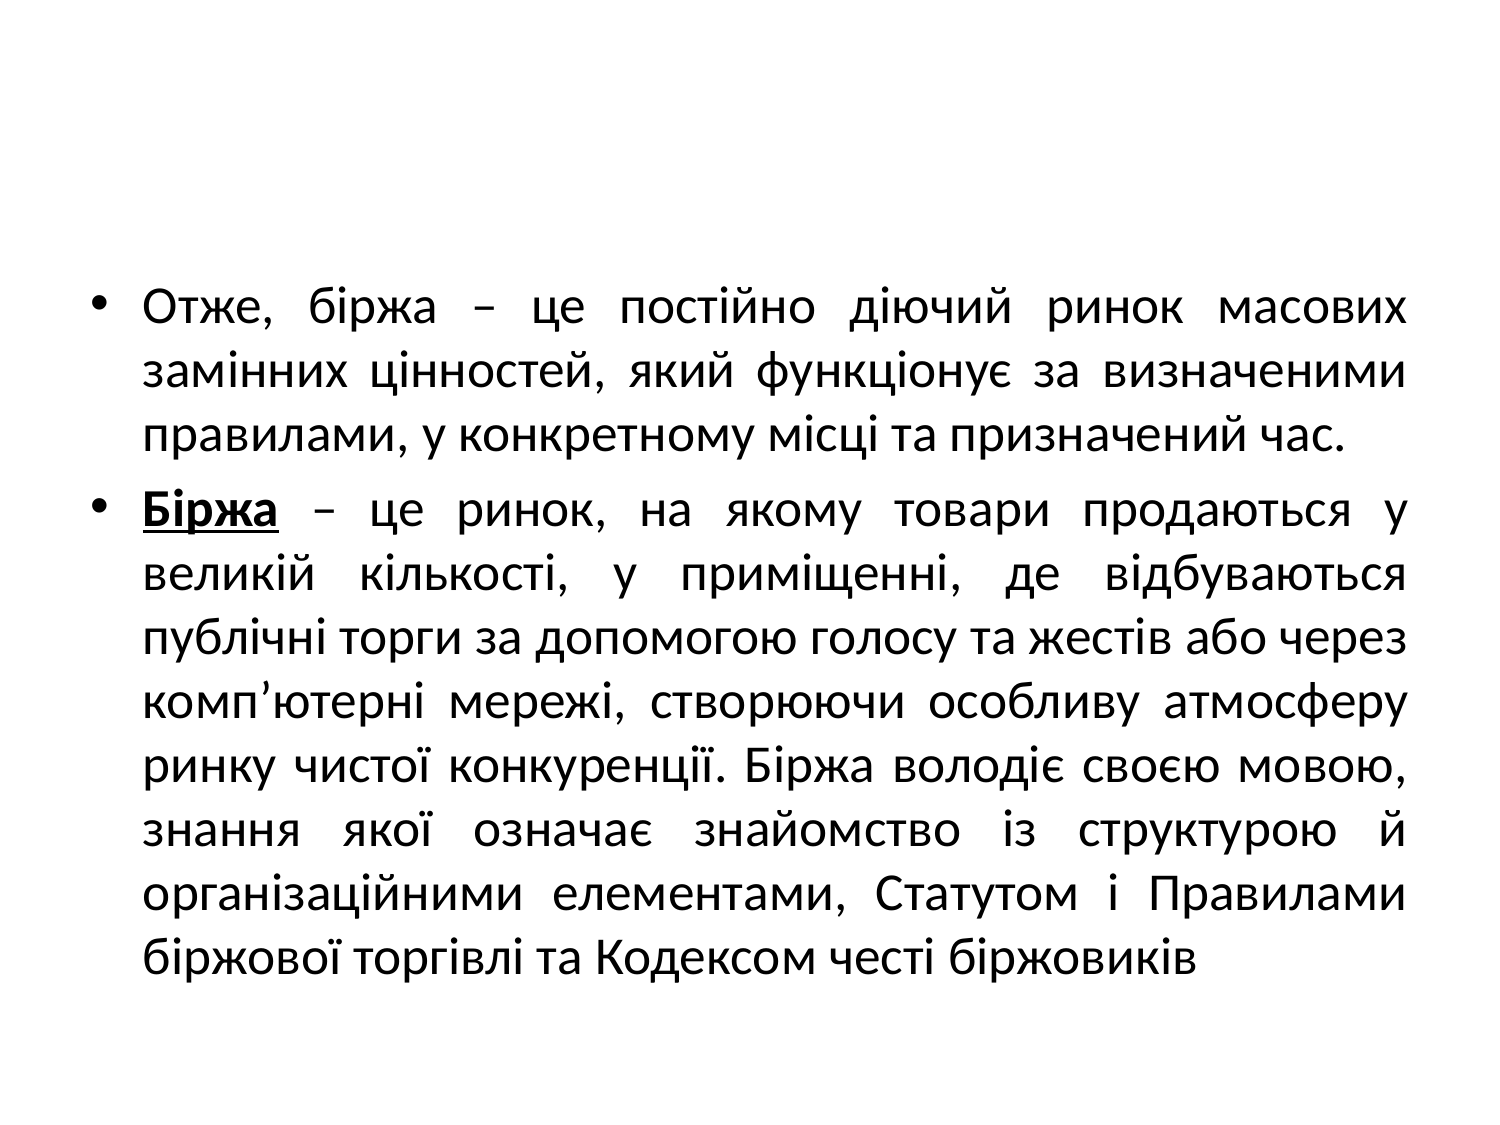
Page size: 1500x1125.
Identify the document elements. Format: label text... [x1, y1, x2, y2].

list Отже, біржа – це постійно діючий ринок масових замінних цінностей, який функціонує за визначеними правилами, у конкретному місці та призначений час. Біржа – це ринок, на якому товари продаються у великій кількості, у приміщенні, де відбуваються публічні торги за допомогою голосу та жестів або через комп’ютерні мережі, створюючи особливу атмосферу ринку чистої конкуренції. Біржа володіє своєю мовою, знання якої означає знайомство із структурою й організаційними елементами, Статутом і Правилами біржової торгівлі та Кодексом честі біржовиків [75, 262, 1425, 1005]
